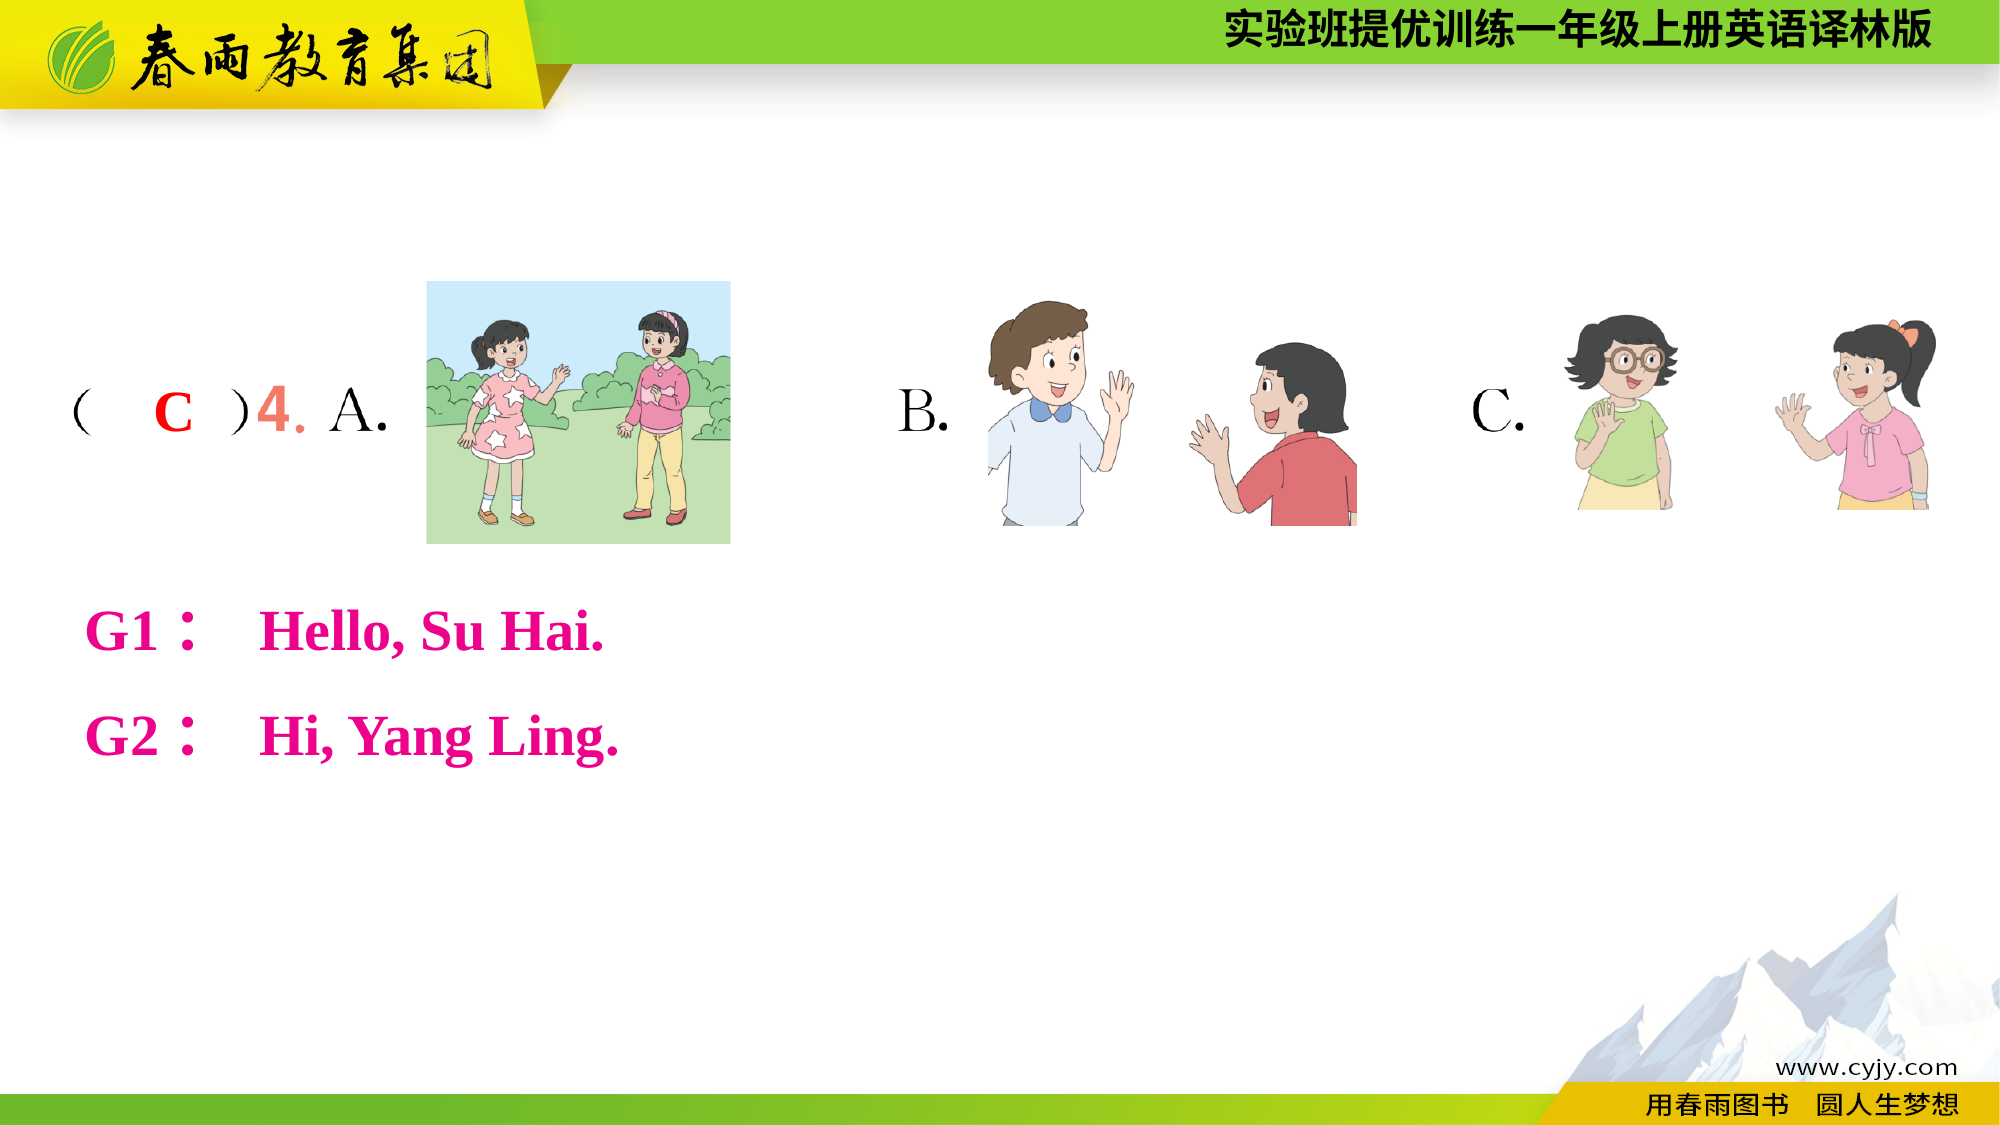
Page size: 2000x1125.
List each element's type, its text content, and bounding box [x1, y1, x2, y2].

picture [0, 0, 2000, 1125]
list G1： Hello, Su Hai. G2： Hi, Yang Ling. [70, 564, 1955, 764]
